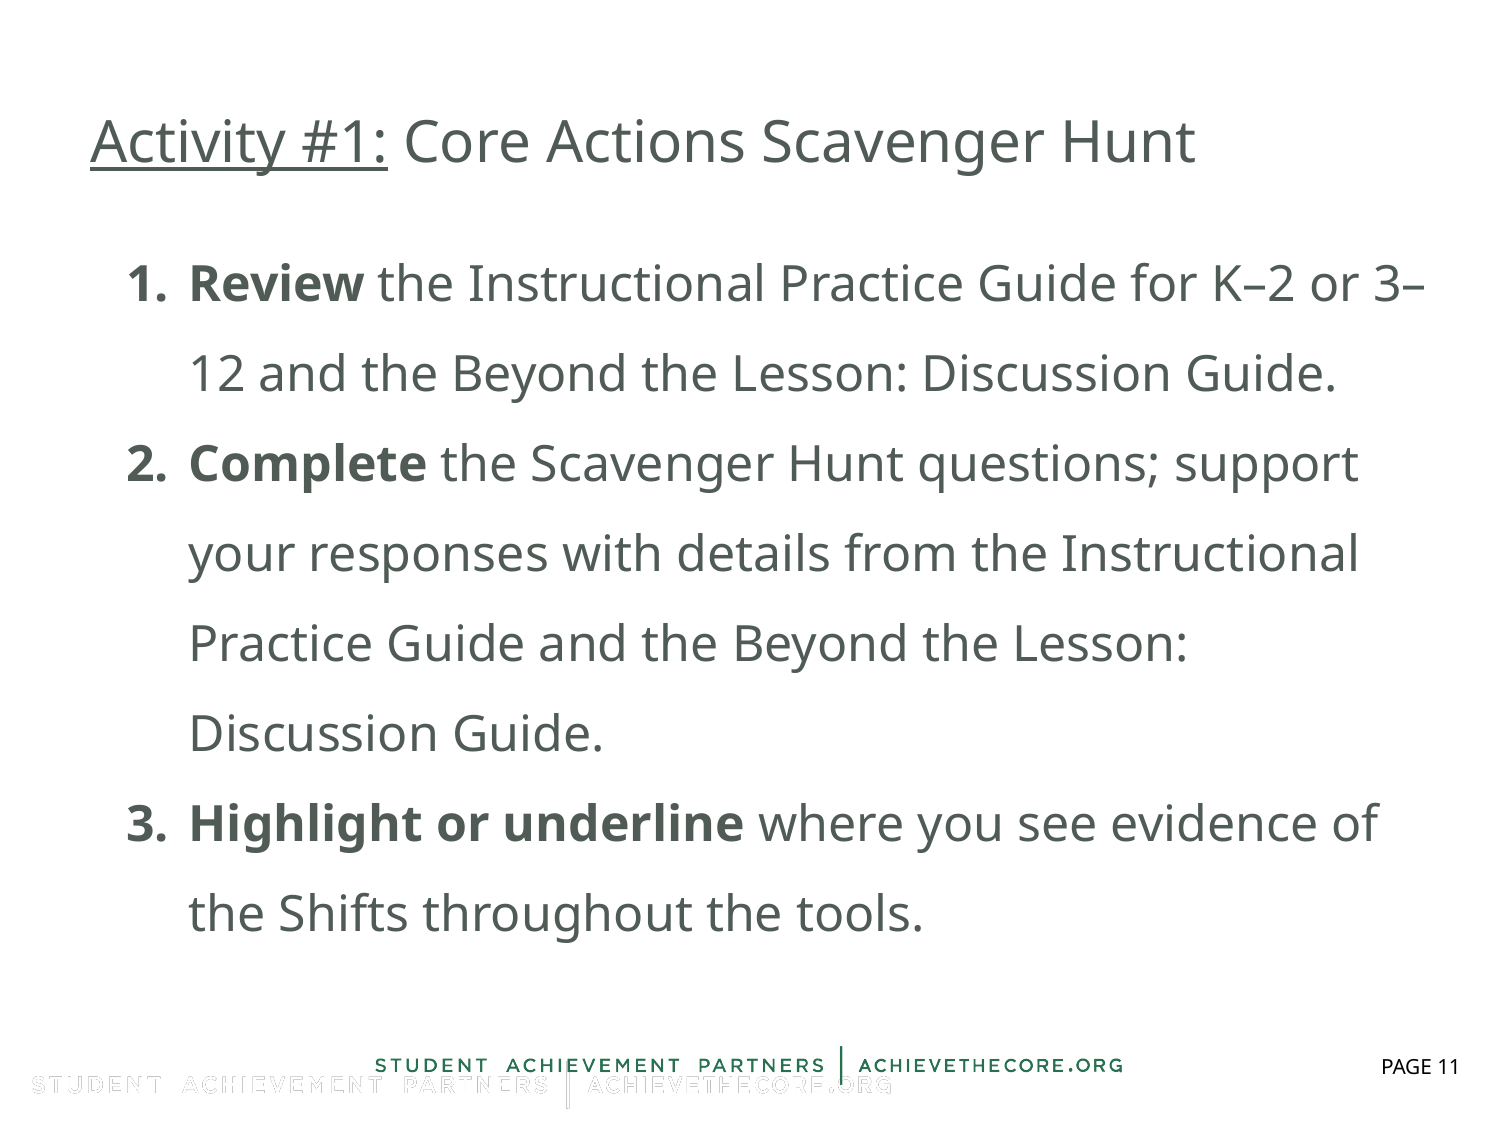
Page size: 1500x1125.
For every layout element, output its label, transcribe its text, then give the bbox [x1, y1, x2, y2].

list Review the Instructional Practice Guide for K–2 or 3–12 and the Beyond the Lesson: Discussion Guide. Complete the Scavenger Hunt questions; support your responses with details from the Instructional Practice Guide and the Beyond the Lesson: Discussion Guide. Highlight or underline where you see evidence of the Shifts throughout the tools. [98, 214, 1449, 999]
title Activity #1: Core Actions Scavenger Hunt [75, 45, 1425, 233]
picture [12, 1046, 1122, 1112]
